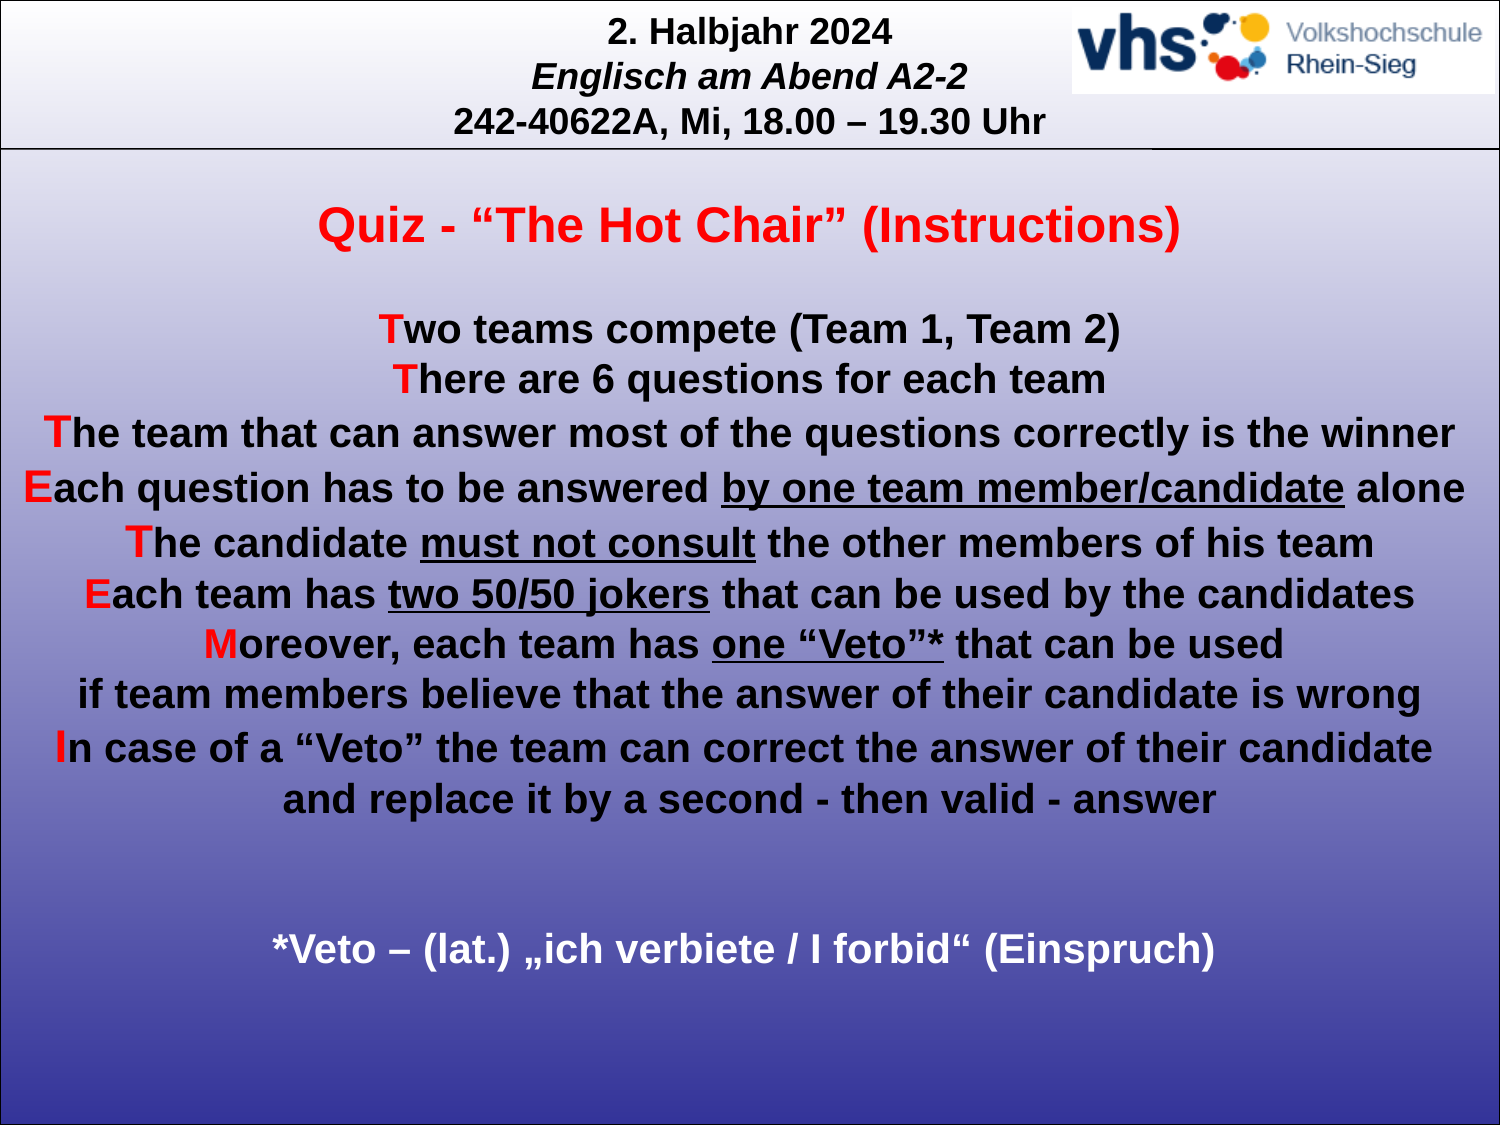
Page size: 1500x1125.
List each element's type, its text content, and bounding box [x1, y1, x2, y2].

picture [1072, 7, 1495, 94]
title Quiz - “The Hot Chair” (Instructions) Two teams compete (Team 1, Team 2) There are 6 questions for each team The team that can answer most of the questions correctly is the winner Each question has to be answered by one team member/candidate alone The candidate must not consult the other members of his team Each team has two 50/50 jokers that can be used by the candidates Moreover, each team has one “Veto”* that can be used if team members believe that the answer of their candidate is wrong In case of a “Veto” the team can correct the answer of their candidate and replace it by a second - then valid - answer *Veto – (lat.) „ich verbiete / I forbid“ (Einspruch) [0, 184, 1500, 1125]
